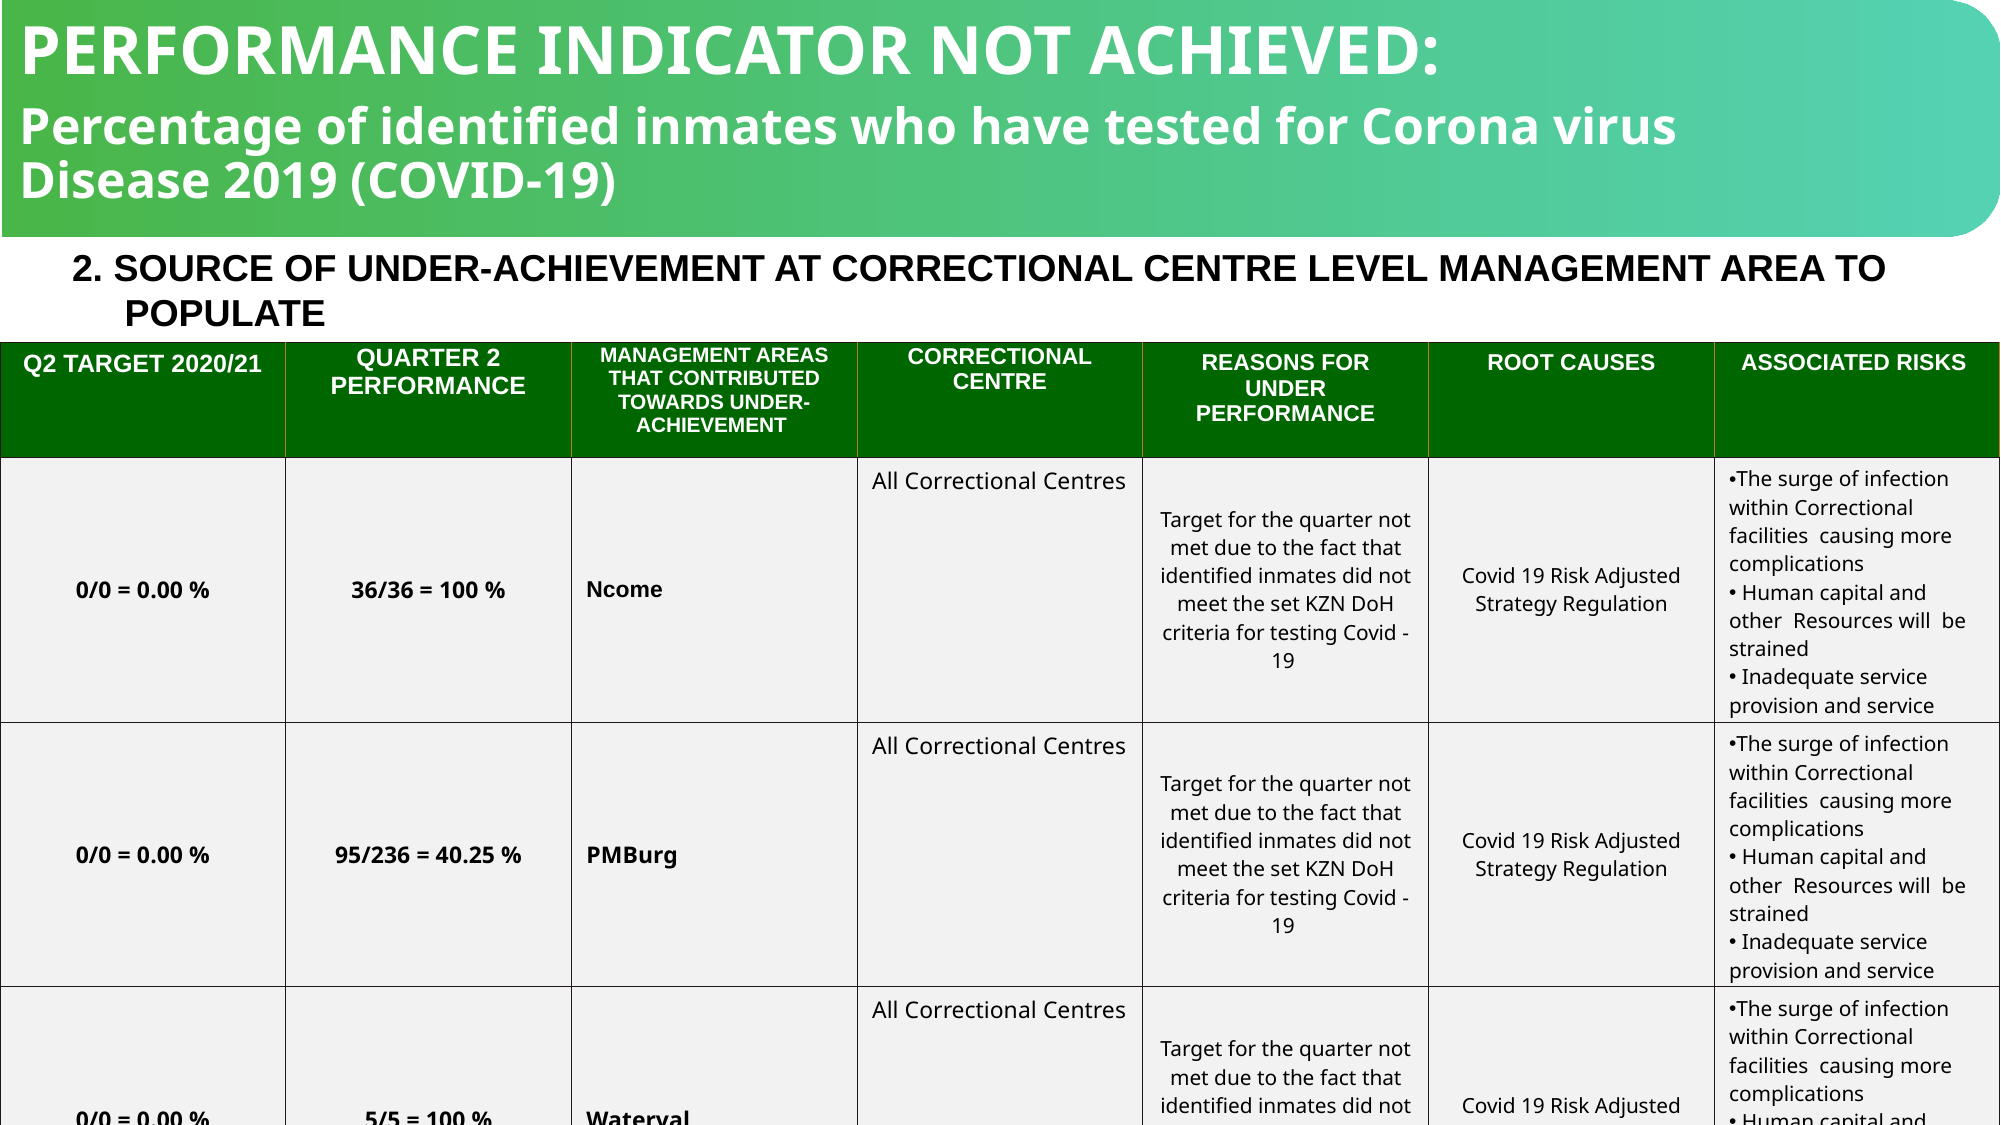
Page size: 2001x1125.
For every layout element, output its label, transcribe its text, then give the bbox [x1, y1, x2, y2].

table_cell Target for the quarter not met due to the fact that identified inmates did not meet the set KZN DoH criteria for testing Covid -19 [1143, 987, 1428, 1125]
table_header QUARTER 2 PERFORMANCE [286, 343, 571, 457]
table_cell 0/0 = 0.00 % [1, 458, 285, 722]
text_box 2. SOURCE OF UNDER-ACHIEVEMENT AT CORRECTIONAL CENTRE LEVEL MANAGEMENT AREA TO POPULATE [4, 236, 2000, 341]
table_cell PMBurg [572, 723, 857, 986]
table_cell All Correctional Centres [858, 723, 1142, 986]
table_cell The surge of infection within Correctional facilities causing more complications Human capital and other Resources will be strained Inadequate service provision and service delivery [1715, 987, 1999, 1125]
table_cell 0/0 = 0.00 % [1, 723, 285, 986]
table_cell 0/0 = 0.00 % [1, 987, 285, 1125]
text_box [2, 0, 2000, 237]
table_cell The surge of infection within Correctional facilities causing more complications Human capital and other Resources will be strained Inadequate service provision and service delivery [1715, 723, 1999, 986]
table_header ROOT CAUSES [1429, 343, 1714, 457]
table_cell Ncome [572, 458, 857, 722]
table_cell All Correctional Centres [858, 458, 1142, 722]
table_cell The surge of infection within Correctional facilities causing more complications Human capital and other Resources will be strained Inadequate service provision and service delivery [1715, 458, 1999, 722]
table_cell Covid 19 Risk Adjusted Strategy Regulation [1429, 987, 1714, 1125]
table_header MANAGEMENT AREAS THAT CONTRIBUTED TOWARDS UNDER-ACHIEVEMENT [572, 343, 857, 457]
table_cell All Correctional Centres [858, 987, 1142, 1125]
table_header CORRECTIONAL CENTRE [858, 343, 1142, 457]
table_header REASONS FOR UNDER PERFORMANCE [1143, 343, 1428, 457]
table_cell Target for the quarter not met due to the fact that identified inmates did not meet the set KZN DoH criteria for testing Covid -19 [1143, 723, 1428, 986]
table_cell Waterval [572, 987, 857, 1125]
table_header Q2 TARGET 2020/21 [1, 343, 285, 457]
table_cell 5/5 = 100 % [286, 987, 571, 1125]
table_cell 36/36 = 100 % [286, 458, 571, 722]
text_box PERFORMANCE INDICATOR NOT ACHIEVED: Percentage of identified inmates who have tested for Corona virus Disease 2019 (COVID-19) [4, 9, 1803, 96]
table_cell 95/236 = 40.25 % [286, 723, 571, 986]
table_header ASSOCIATED RISKS [1715, 343, 1999, 457]
table_cell Covid 19 Risk Adjusted Strategy Regulation [1429, 458, 1714, 722]
table_cell Covid 19 Risk Adjusted Strategy Regulation [1429, 723, 1714, 986]
table_cell Target for the quarter not met due to the fact that identified inmates did not meet the set KZN DoH criteria for testing Covid -19 [1143, 458, 1428, 722]
